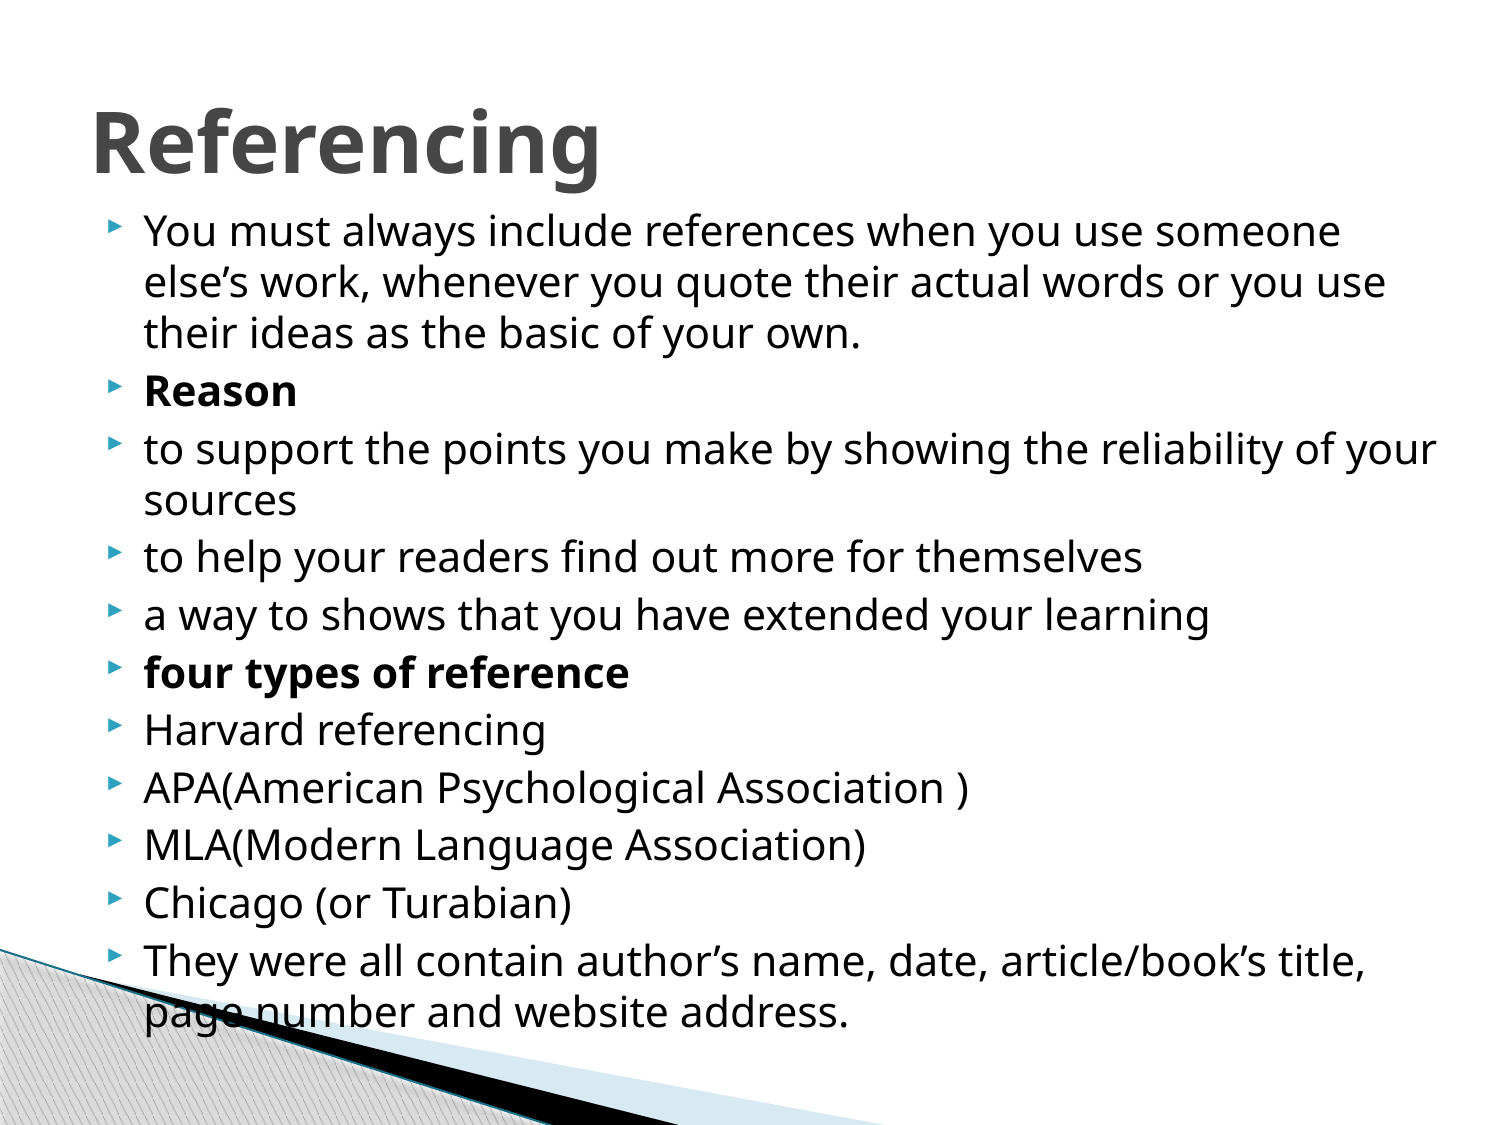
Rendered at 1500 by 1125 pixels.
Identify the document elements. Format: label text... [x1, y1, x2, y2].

title Referencing [75, 45, 1425, 233]
list You must always include references when you use someone else’s work, whenever you quote their actual words or you use their ideas as the basic of your own. Reason to support the points you make by showing the reliability of your sources to help your readers find out more for themselves a way to shows that you have extended your learning four types of reference Harvard referencing APA(American Psychological Association ) MLA(Modern Language Association) Chicago (or Turabian) They were all contain author’s name, date, article/book’s title, page number and website address. [75, 196, 1459, 1047]
